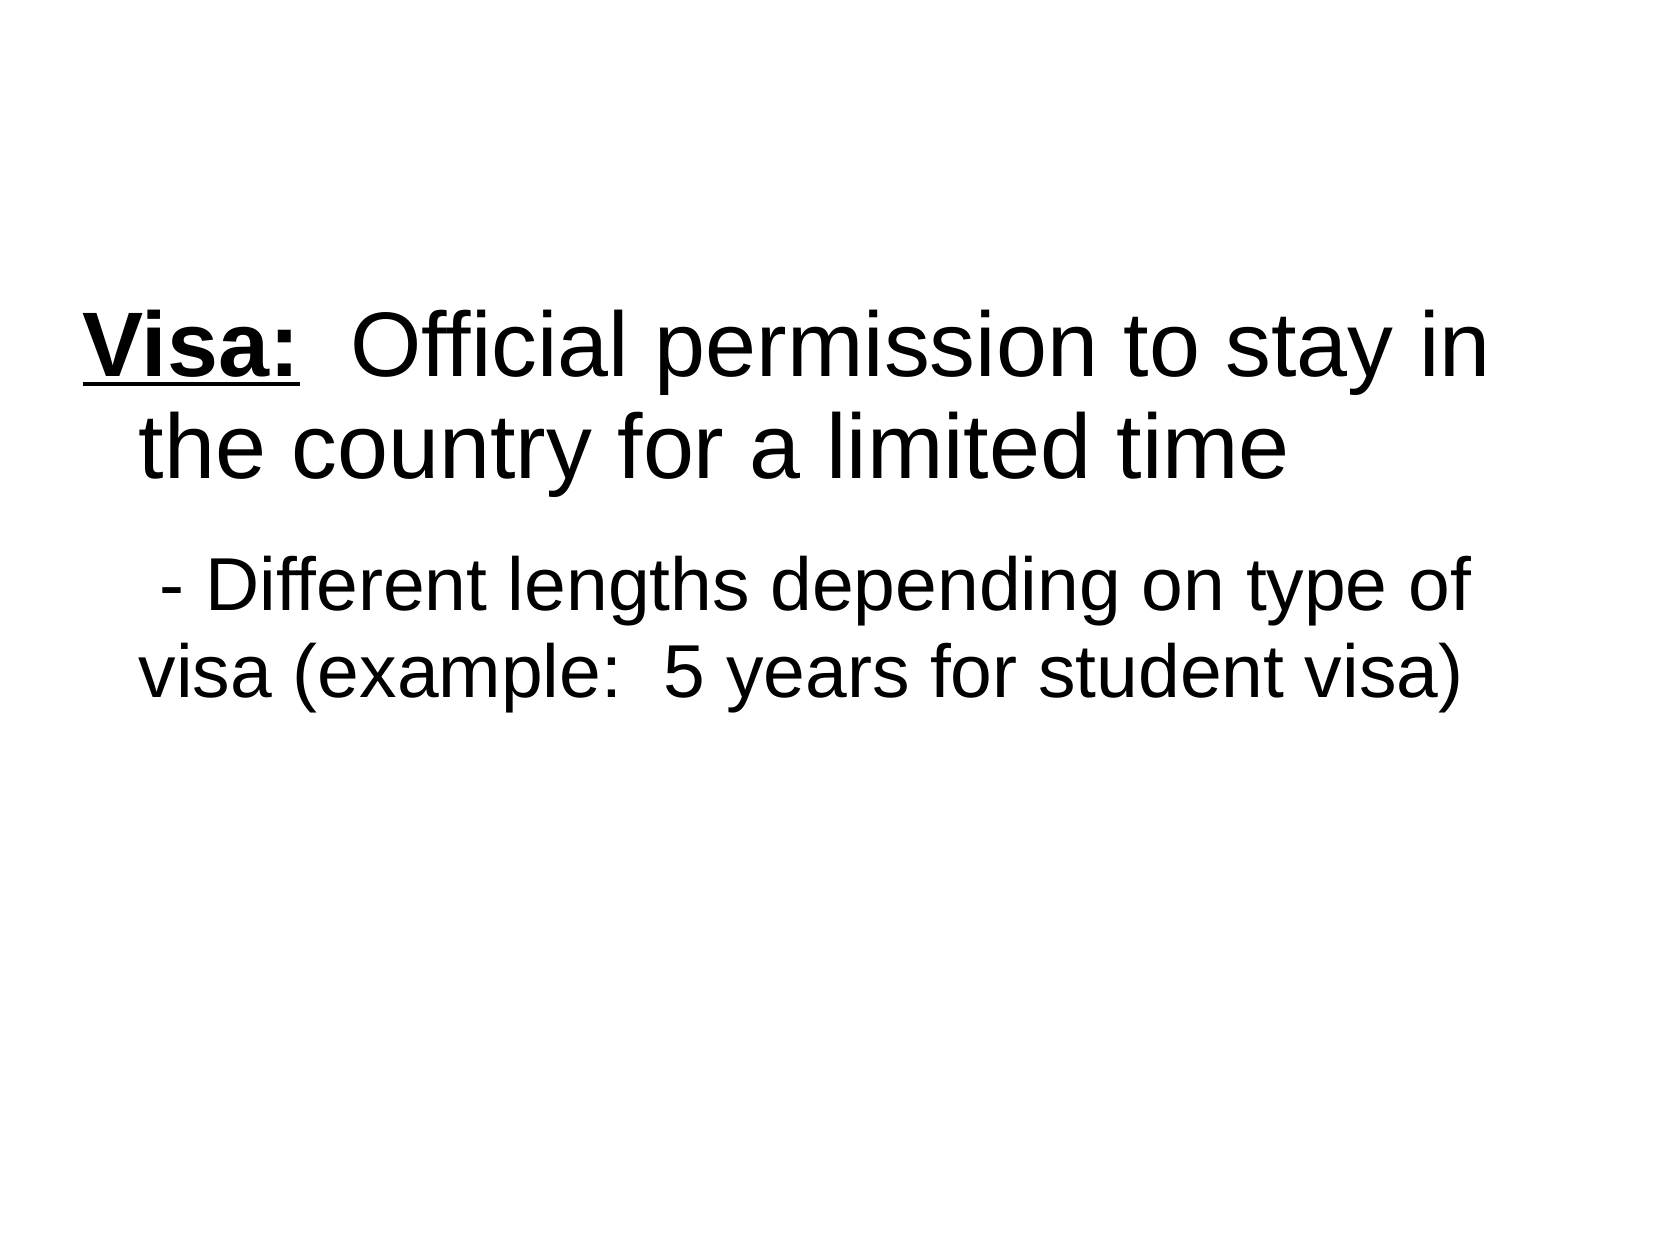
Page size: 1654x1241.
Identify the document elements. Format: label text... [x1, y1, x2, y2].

list Visa: Official permission to stay in the country for a limited time - Different lengths depending on type of visa (example: 5 years for student visa) [82, 290, 1571, 1109]
